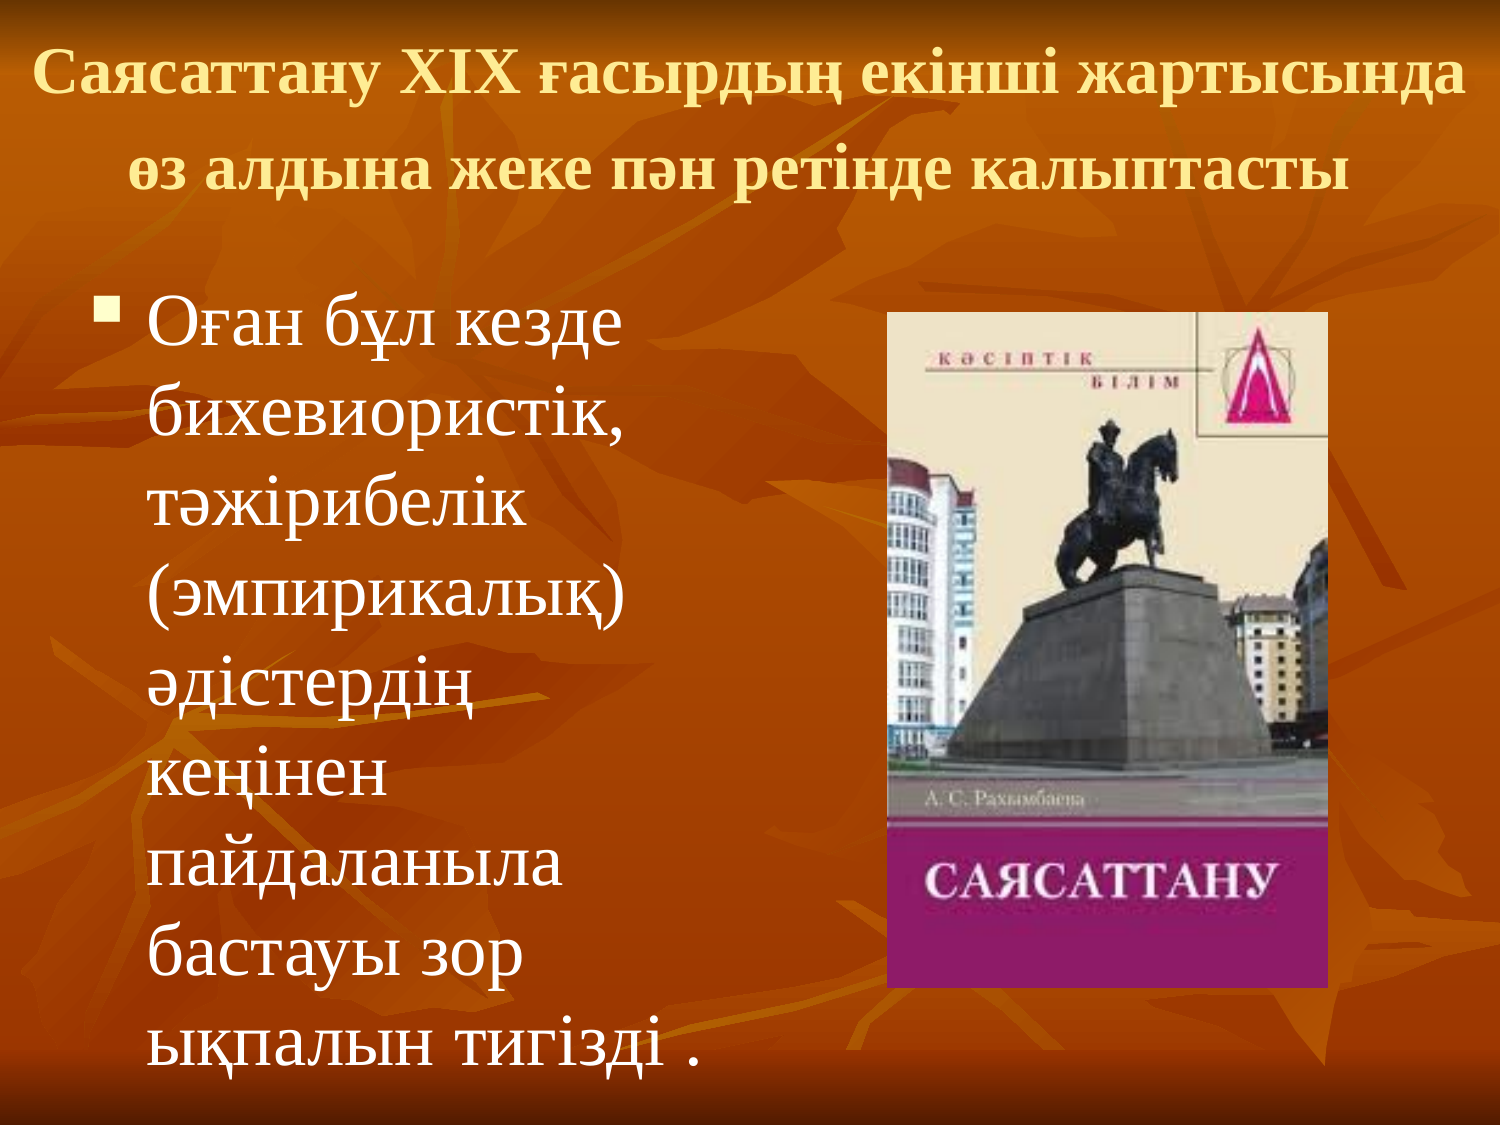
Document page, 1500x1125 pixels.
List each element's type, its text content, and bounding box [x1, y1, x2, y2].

list Оған бұл кезде бихевиористік, тәжірибелік (эмпирикалық) әдістердің кеңінен пайдаланыла бастауы зор ықпалын тигізді . [74, 262, 738, 1006]
picture [887, 312, 1328, 988]
title Саясаттану XIX ғасырдың екінші жартысында өз алдына жеке пән ретінде калыптасты [0, 0, 1500, 234]
